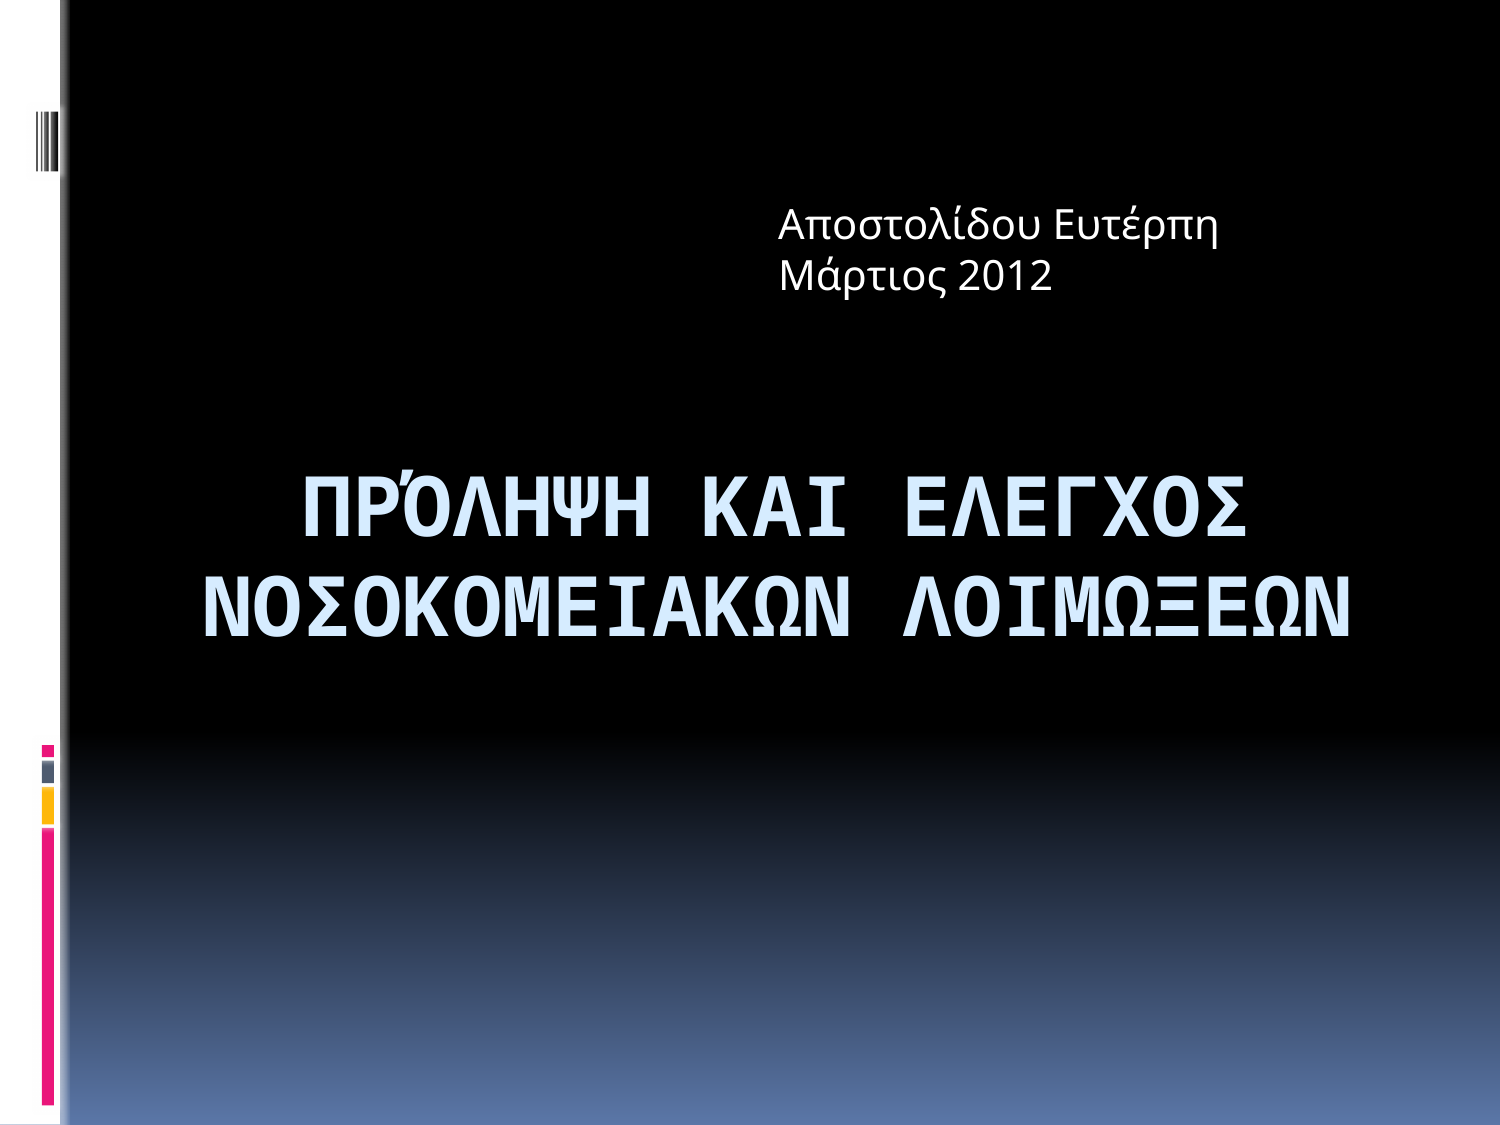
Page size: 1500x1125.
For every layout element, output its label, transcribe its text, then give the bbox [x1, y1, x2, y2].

title Πρόληψη και ελεγχοσ νοσοκομειακων λοιμωξεων [140, 445, 1416, 770]
subtitle Αποστολίδου Ευτέρπη Μάρτιος 2012 [761, 58, 1416, 307]
